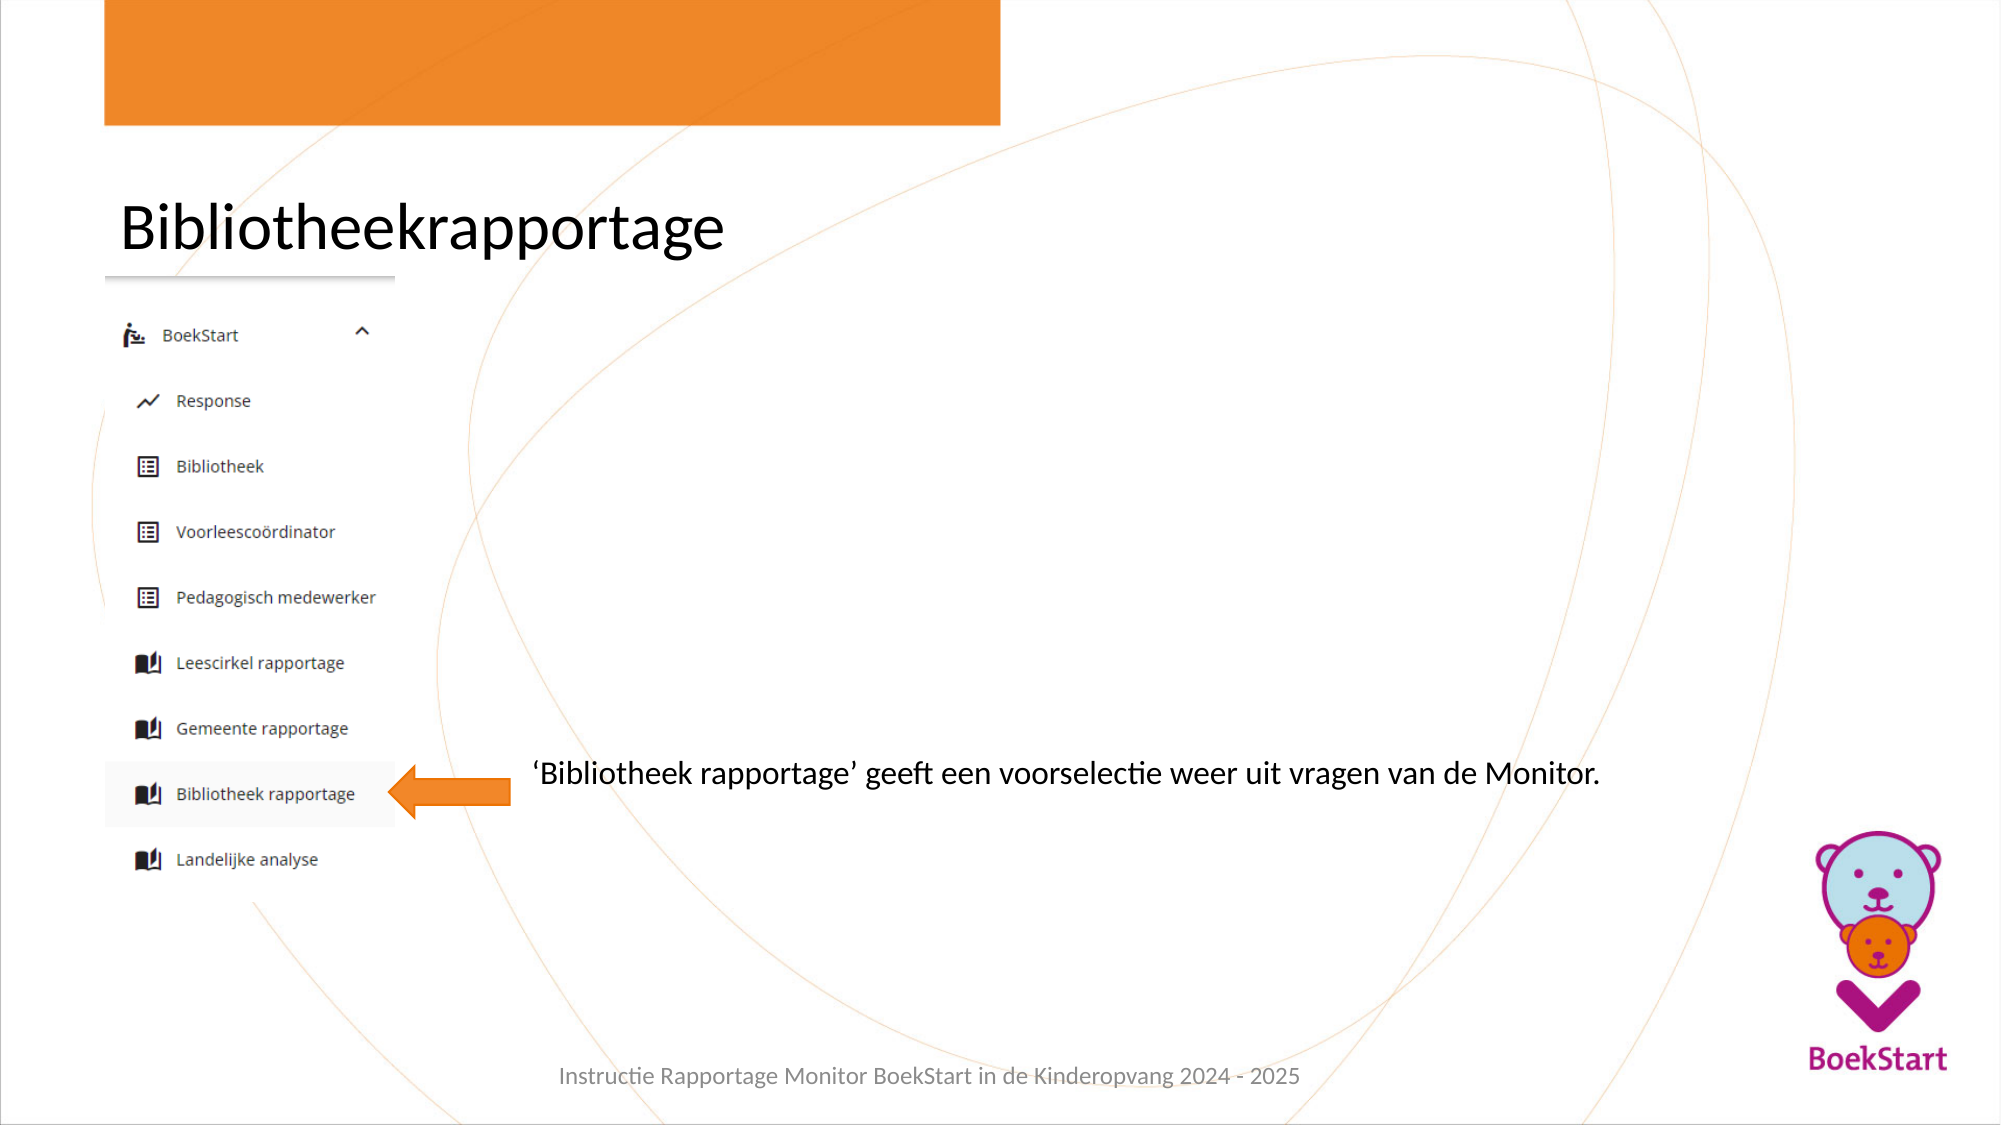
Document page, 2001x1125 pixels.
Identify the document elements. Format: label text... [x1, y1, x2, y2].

title Bibliotheekrapportage [105, 158, 1863, 297]
text_box [395, 763, 511, 821]
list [105, 276, 395, 902]
picture [0, 0, 2001, 1125]
footer Instructie Rapportage Monitor BoekStart in de Kinderopvang 2024 - 2025 [486, 1044, 1386, 1105]
text_box ‘Bibliotheek rapportage’ geeft een voorselectie weer uit vragen van de Monitor. [516, 744, 1804, 799]
